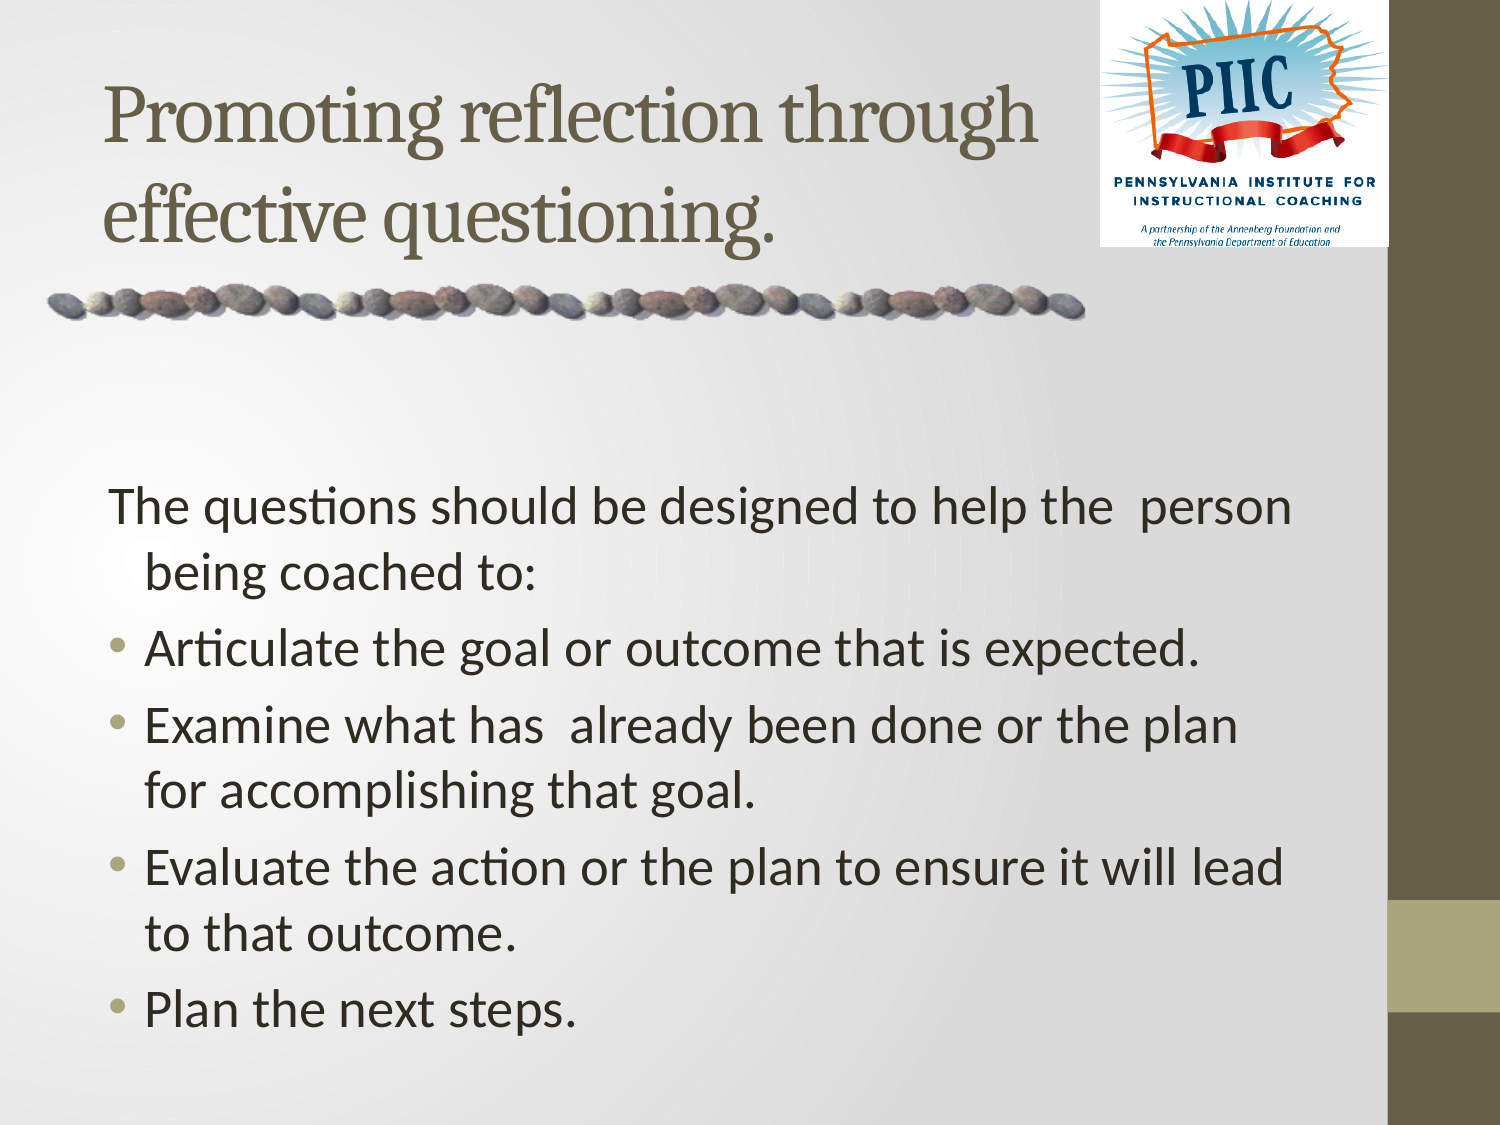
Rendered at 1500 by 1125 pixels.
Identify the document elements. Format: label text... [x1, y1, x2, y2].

list The questions should be designed to help the person being coached to: Articulate the goal or outcome that is expected. Examine what has already been done or the plan for accomplishing that goal. Evaluate the action or the plan to ensure it will lead to that outcome. Plan the next steps. [75, 462, 1325, 1050]
picture [36, 278, 1101, 327]
picture [1099, 0, 1390, 248]
title Promoting reflection through effective questioning. [87, 99, 1338, 288]
